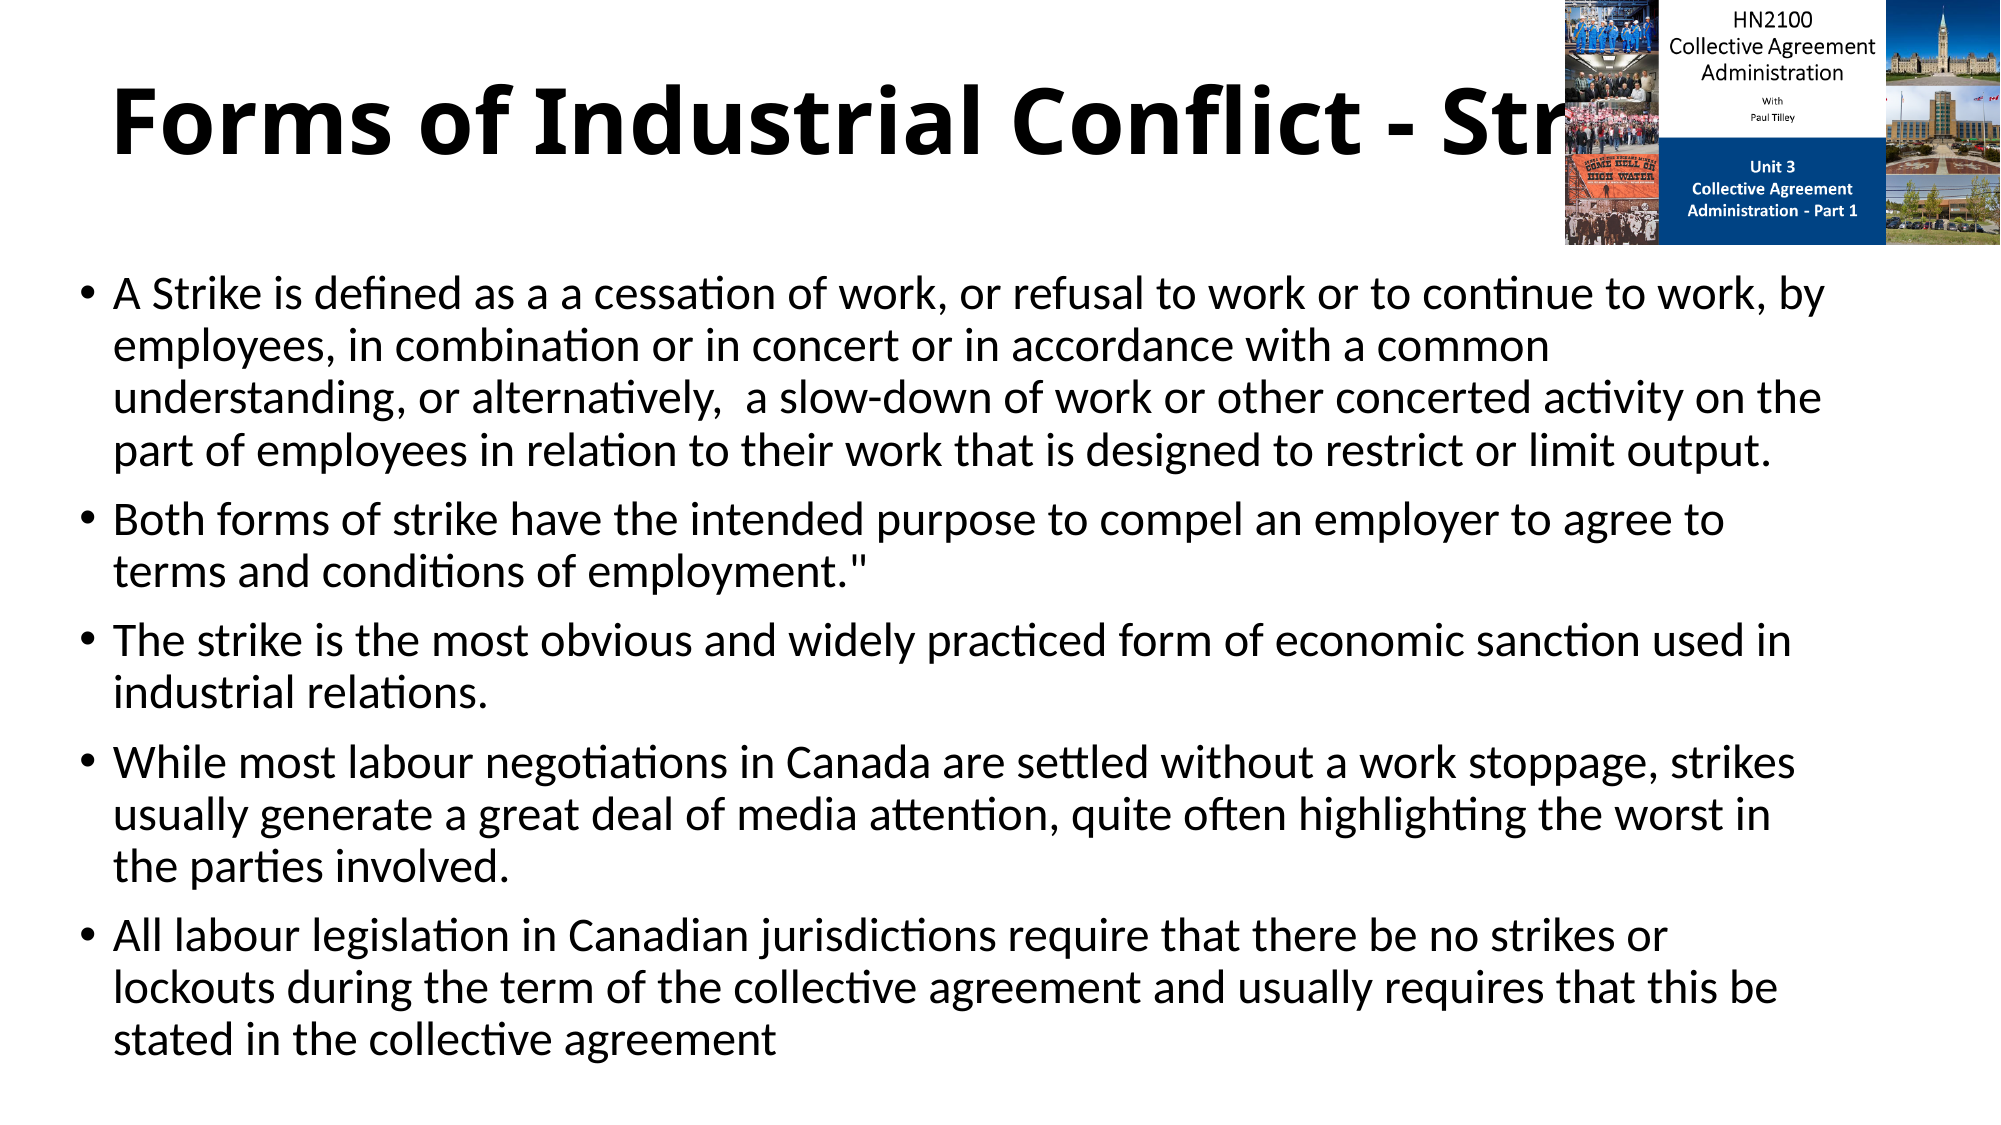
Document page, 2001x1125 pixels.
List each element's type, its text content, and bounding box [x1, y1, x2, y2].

title Forms of Industrial Conflict - Strikes [94, 15, 1565, 234]
picture [1565, 0, 2000, 245]
list A Strike is defined as a a cessation of work, or refusal to work or to continue to work, by employees, in combination or in concert or in accordance with a common understanding, or alternatively, a slow-down of work or other concerted activity on the part of employees in relation to their work that is designed to restrict or limit output. Both forms of strike have the intended purpose to compel an employer to agree to terms and conditions of employment." The strike is the most obvious and widely practiced form of economic sanction used in industrial relations. While most labour negotiations in Canada are settled without a work stoppage, strikes usually generate a great deal of media attention, quite often highlighting the worst in the parties involved. All labour legislation in Canadian jurisdictions require that there be no strikes or lockouts during the term of the collective agreement and usually requires that this be stated in the collective agreement [64, 260, 1850, 1103]
